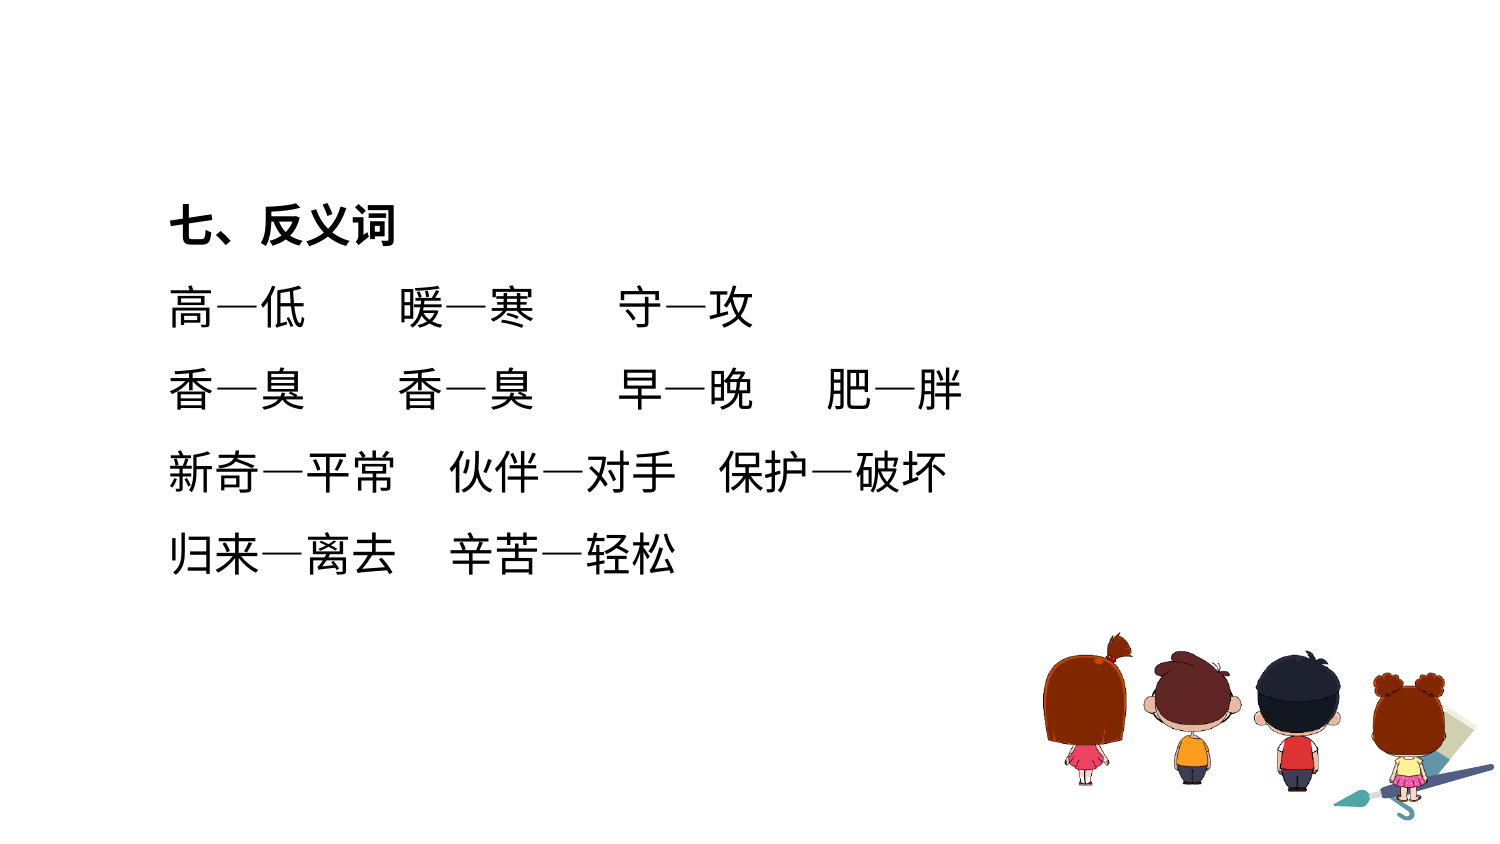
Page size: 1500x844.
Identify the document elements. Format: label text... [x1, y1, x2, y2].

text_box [1358, 708, 1481, 844]
picture [1031, 621, 1464, 811]
text_box 七、反义词 高—低 暖—寒 守—攻 香—臭 香—臭 早—晚 肥—胖 新奇—平常 伙伴—对手 保护—破坏 归来—离去 辛苦—轻松 [153, 161, 1394, 589]
